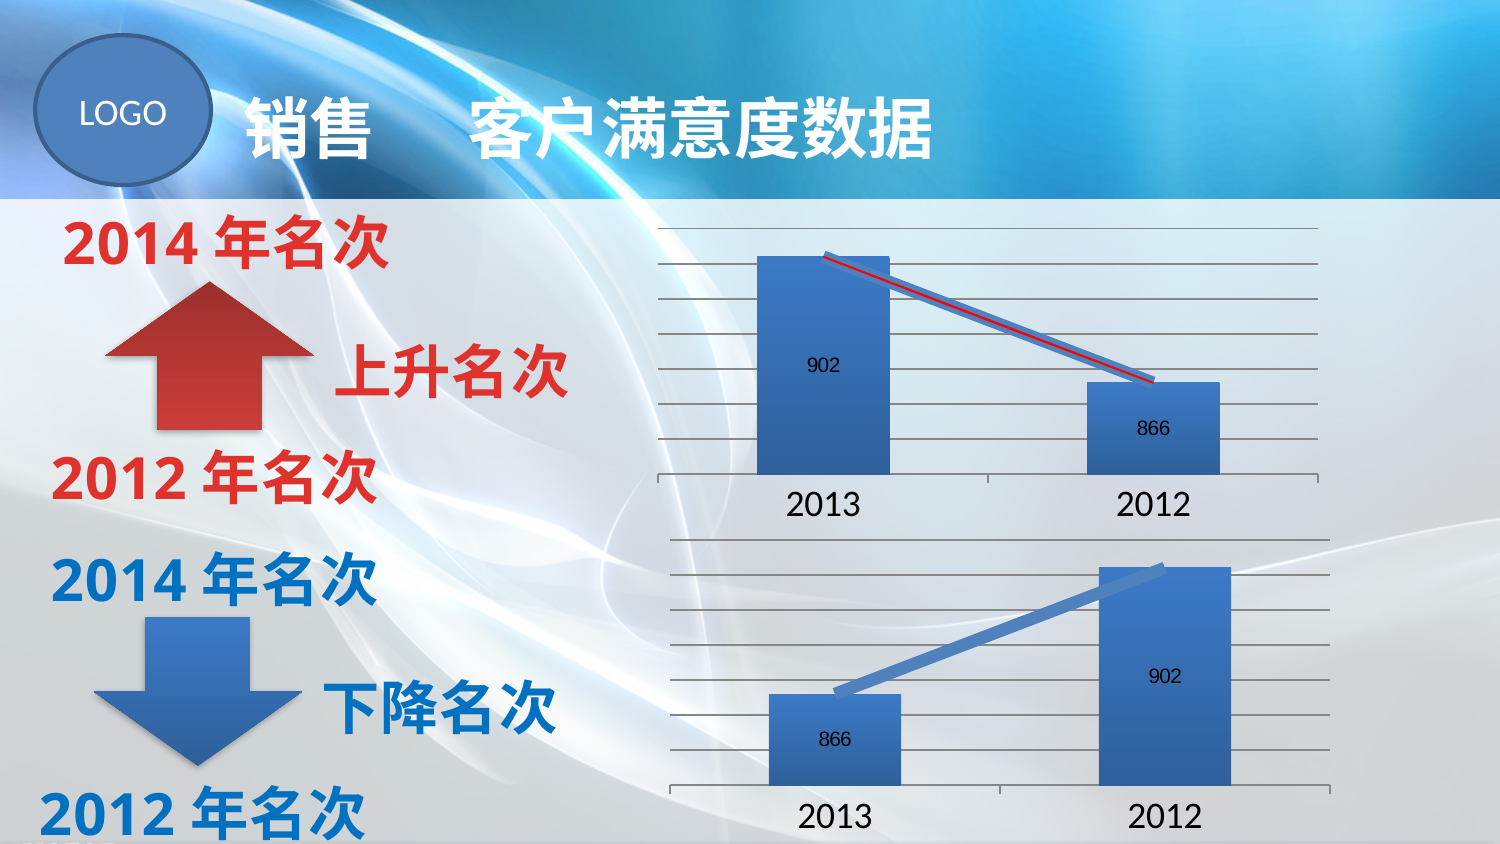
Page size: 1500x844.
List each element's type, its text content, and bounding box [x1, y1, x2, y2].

text_box 2014年名次 [35, 535, 394, 620]
text_box 2012年名次 [35, 433, 394, 519]
text_box 2014年名次 [47, 199, 406, 284]
picture [0, 0, 1500, 199]
chart [644, 222, 1344, 844]
text_box 2012年名次 [24, 769, 383, 844]
text_box 下降名次 [306, 664, 573, 749]
text_box 销售 客户满意度数据 [228, 79, 951, 174]
text_box 上升名次 [318, 328, 585, 413]
text_box [105, 284, 314, 431]
text_box [93, 620, 303, 767]
